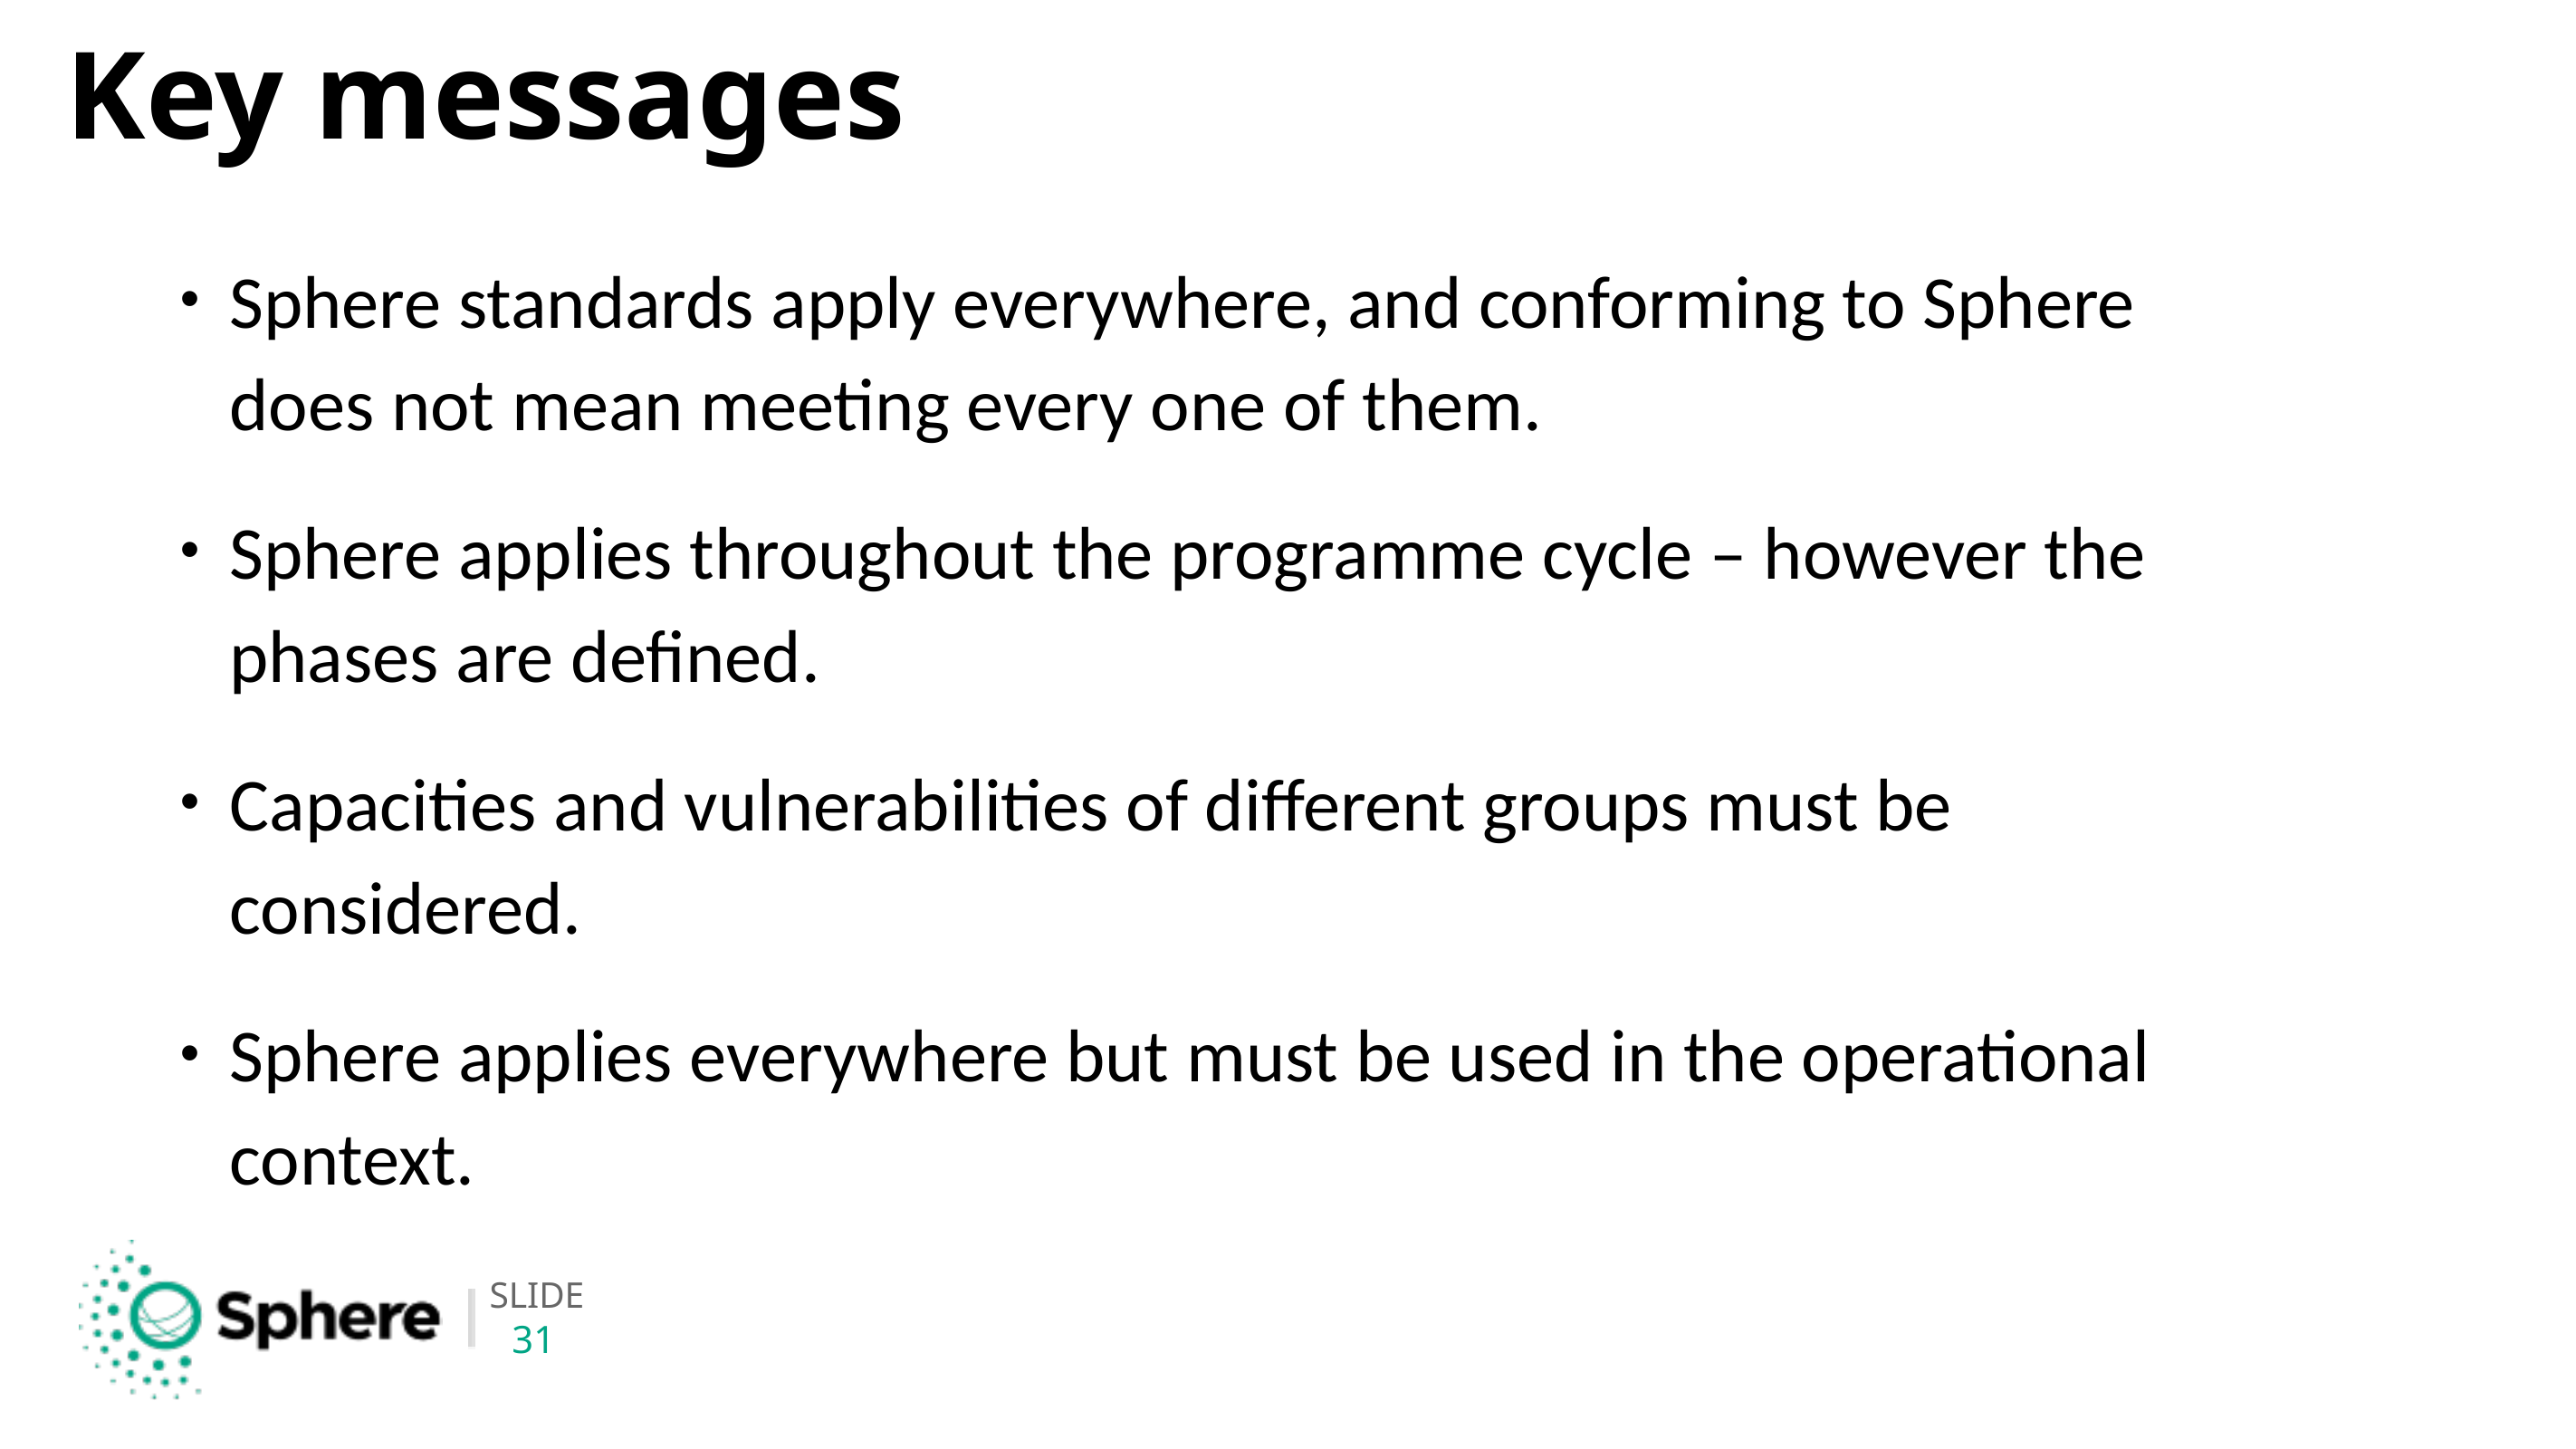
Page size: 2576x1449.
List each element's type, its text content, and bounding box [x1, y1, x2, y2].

list Sphere standards apply everywhere, and conforming to Sphere does not mean meeting every one of them. Sphere applies throughout the programme cycle – however the phases are defined. Capacities and vulnerabilities of different groups must be considered. Sphere applies everywhere but must be used in the operational context. [171, 231, 2246, 1218]
slide_number 31 [503, 1307, 568, 1369]
title Key messages [57, 10, 2131, 179]
picture [79, 1240, 443, 1402]
picture [468, 1289, 479, 1349]
